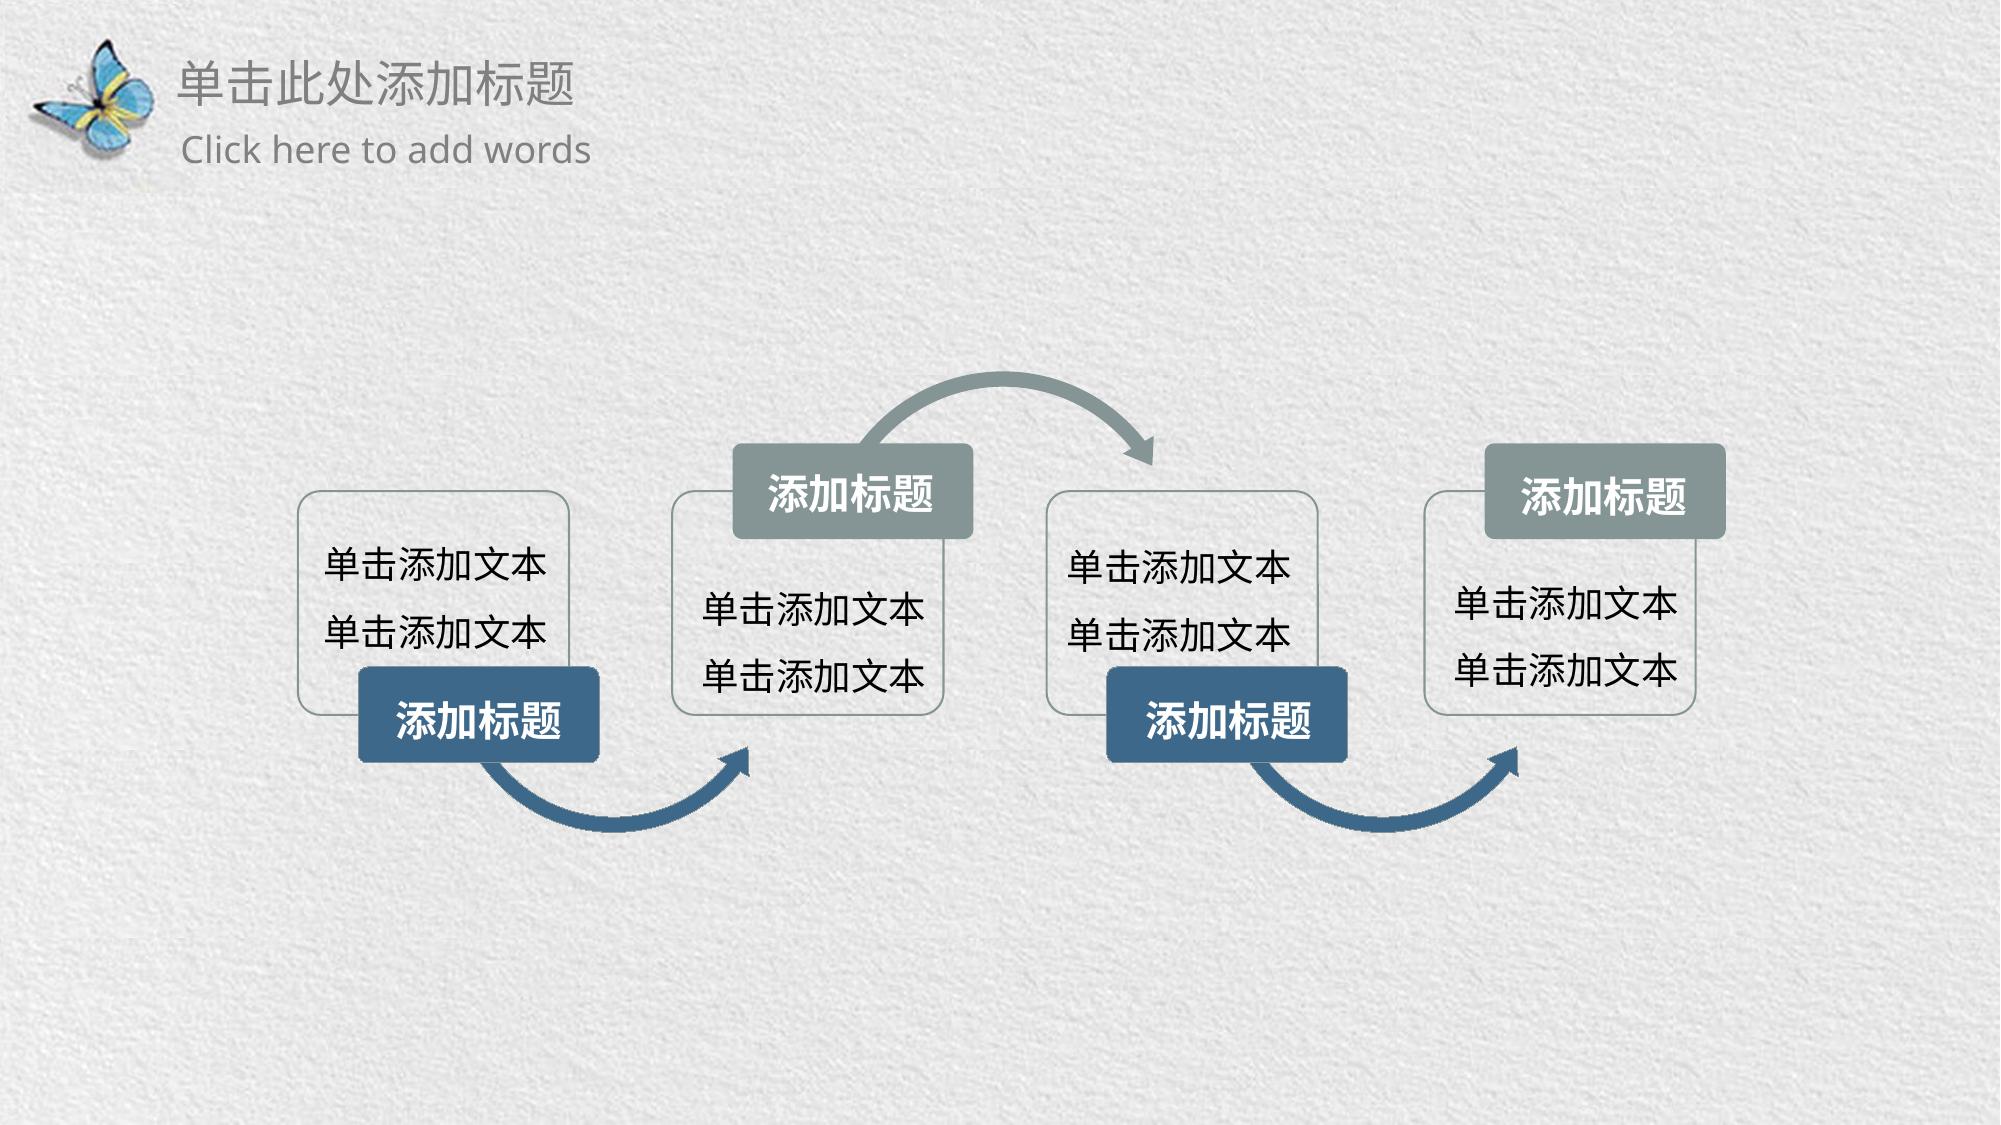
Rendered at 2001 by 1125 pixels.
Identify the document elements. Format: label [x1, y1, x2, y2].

picture [5, 4, 198, 193]
text_box [0, 0, 2000, 1125]
